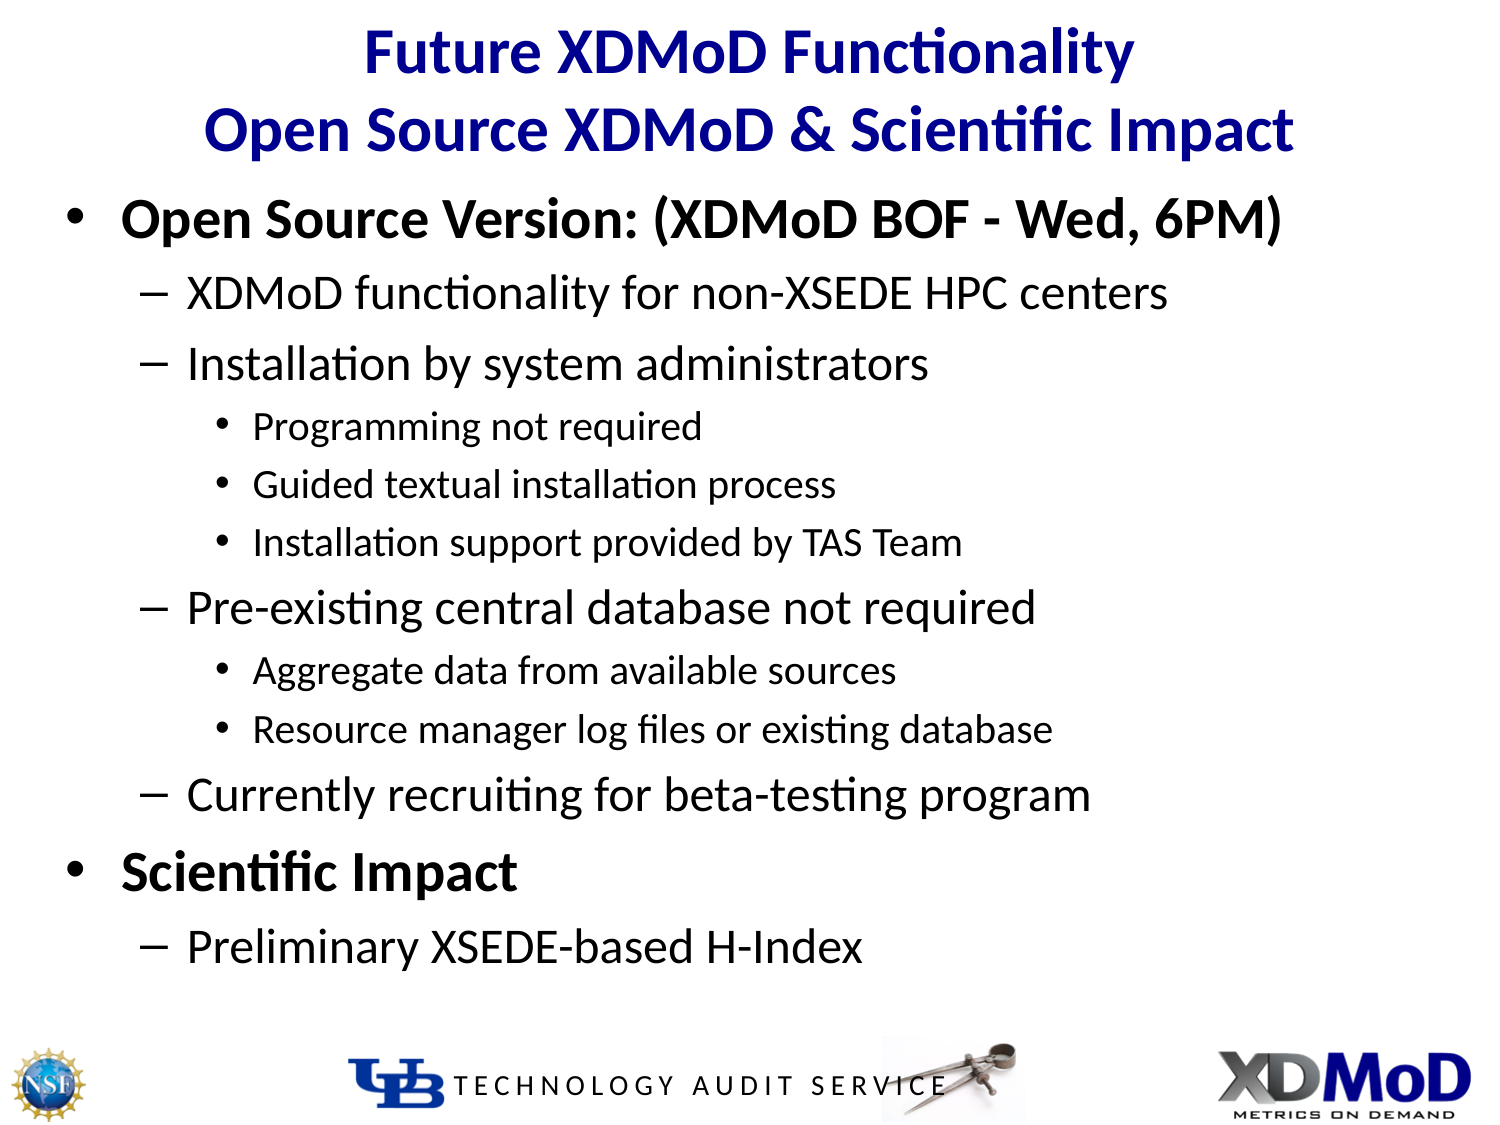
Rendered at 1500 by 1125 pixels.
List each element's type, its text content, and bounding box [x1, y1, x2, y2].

picture [10, 1046, 87, 1123]
picture [1214, 1043, 1475, 1125]
list Open Source Version: (XDMoD BOF - Wed, 6PM) XDMoD functionality for non-XSEDE HPC centers Installation by system administrators Programming not required Guided textual installation process Installation support provided by TAS Team Pre-existing central database not required Aggregate data from available sources Resource manager log files or existing database Currently recruiting for beta-testing program Scientific Impact Preliminary XSEDE-based H-Index [50, 172, 1361, 1046]
picture [340, 1054, 449, 1114]
picture [882, 1046, 1026, 1122]
title Future XDMoD Functionality Open Source XDMoD & Scientific Impact [0, 0, 1500, 173]
